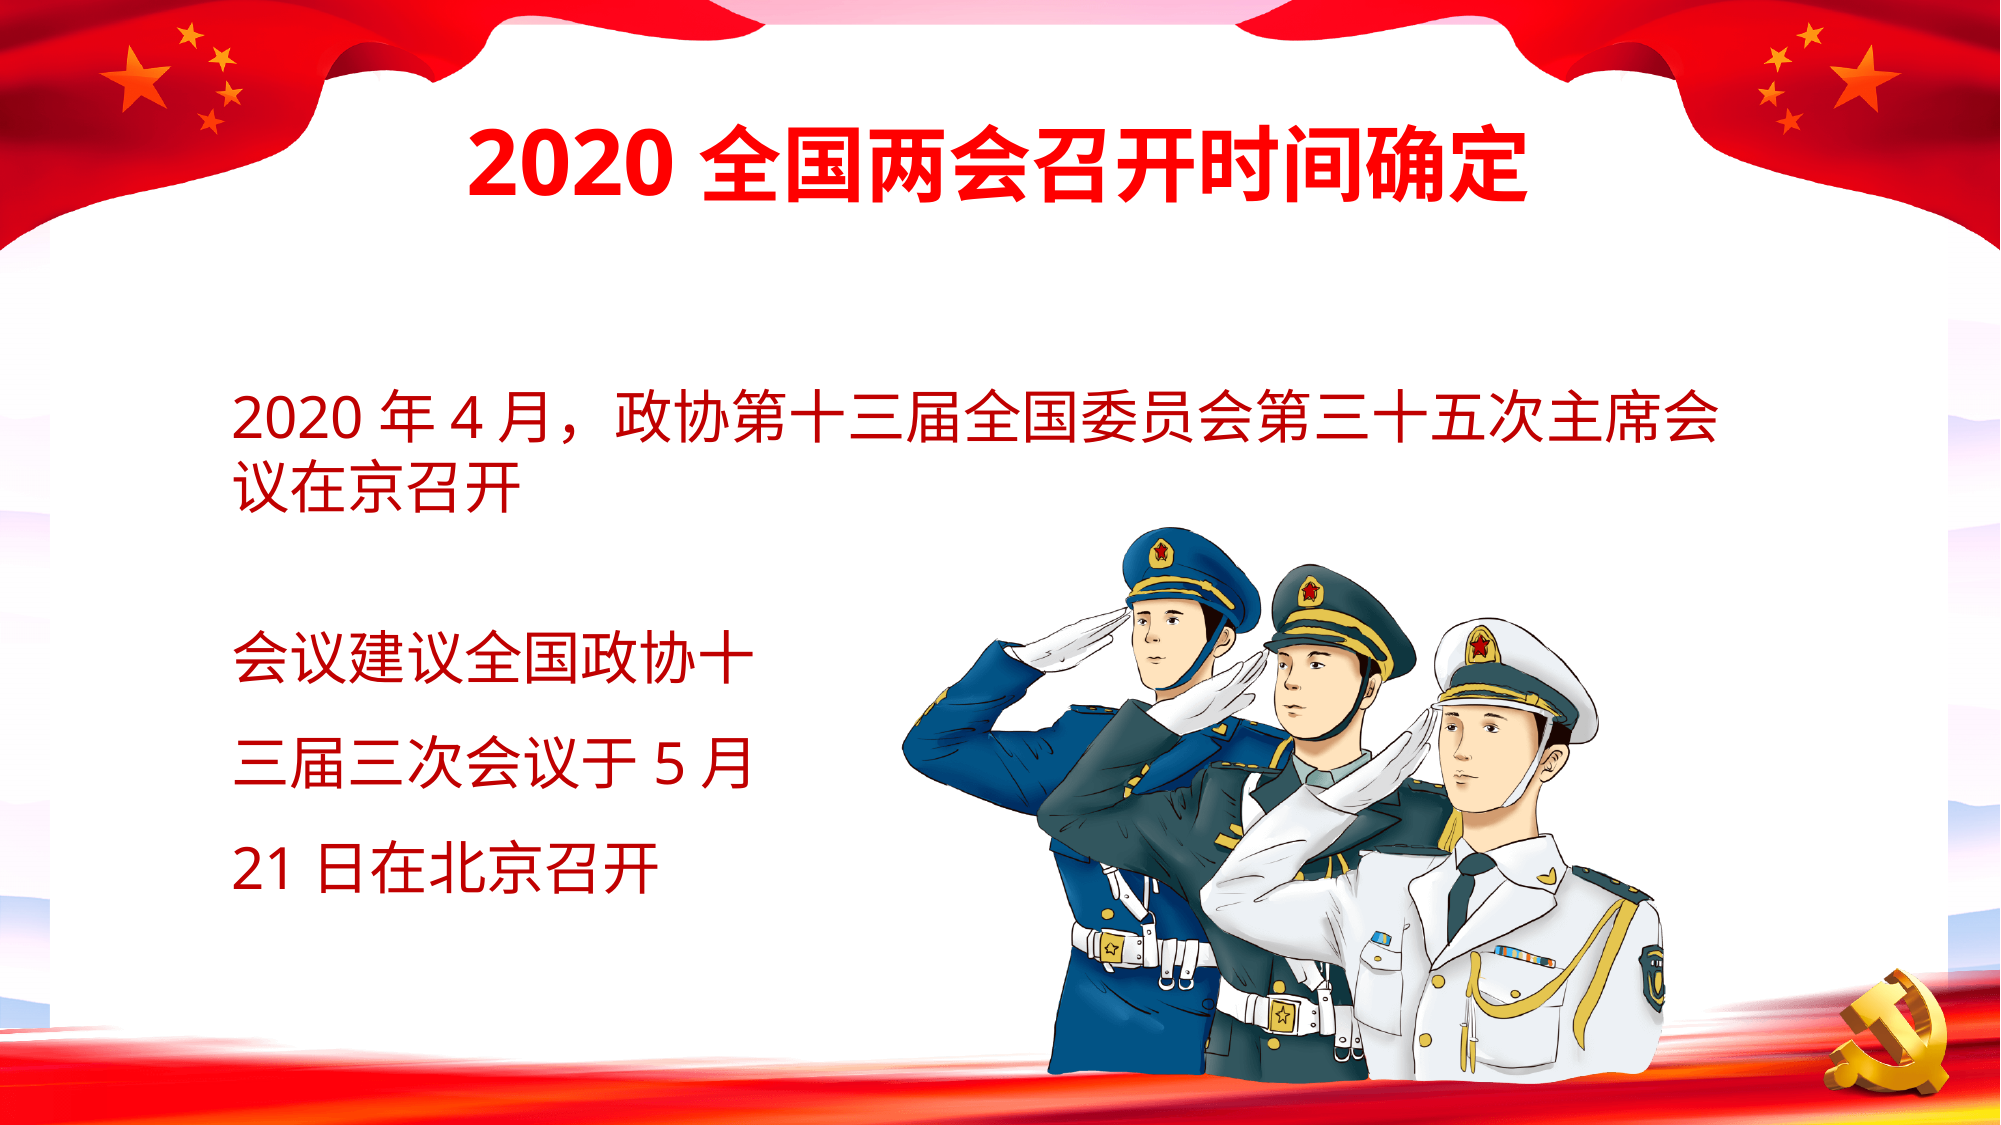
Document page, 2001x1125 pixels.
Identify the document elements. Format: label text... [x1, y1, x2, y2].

text_box 会议建议全国政协十三届三次会议于5月21日在北京召开 [216, 578, 782, 909]
text_box 2020年4月，政协第十三届全国委员会第三十五次主席会议在京召开 [216, 372, 1782, 528]
picture [0, 0, 2000, 1125]
